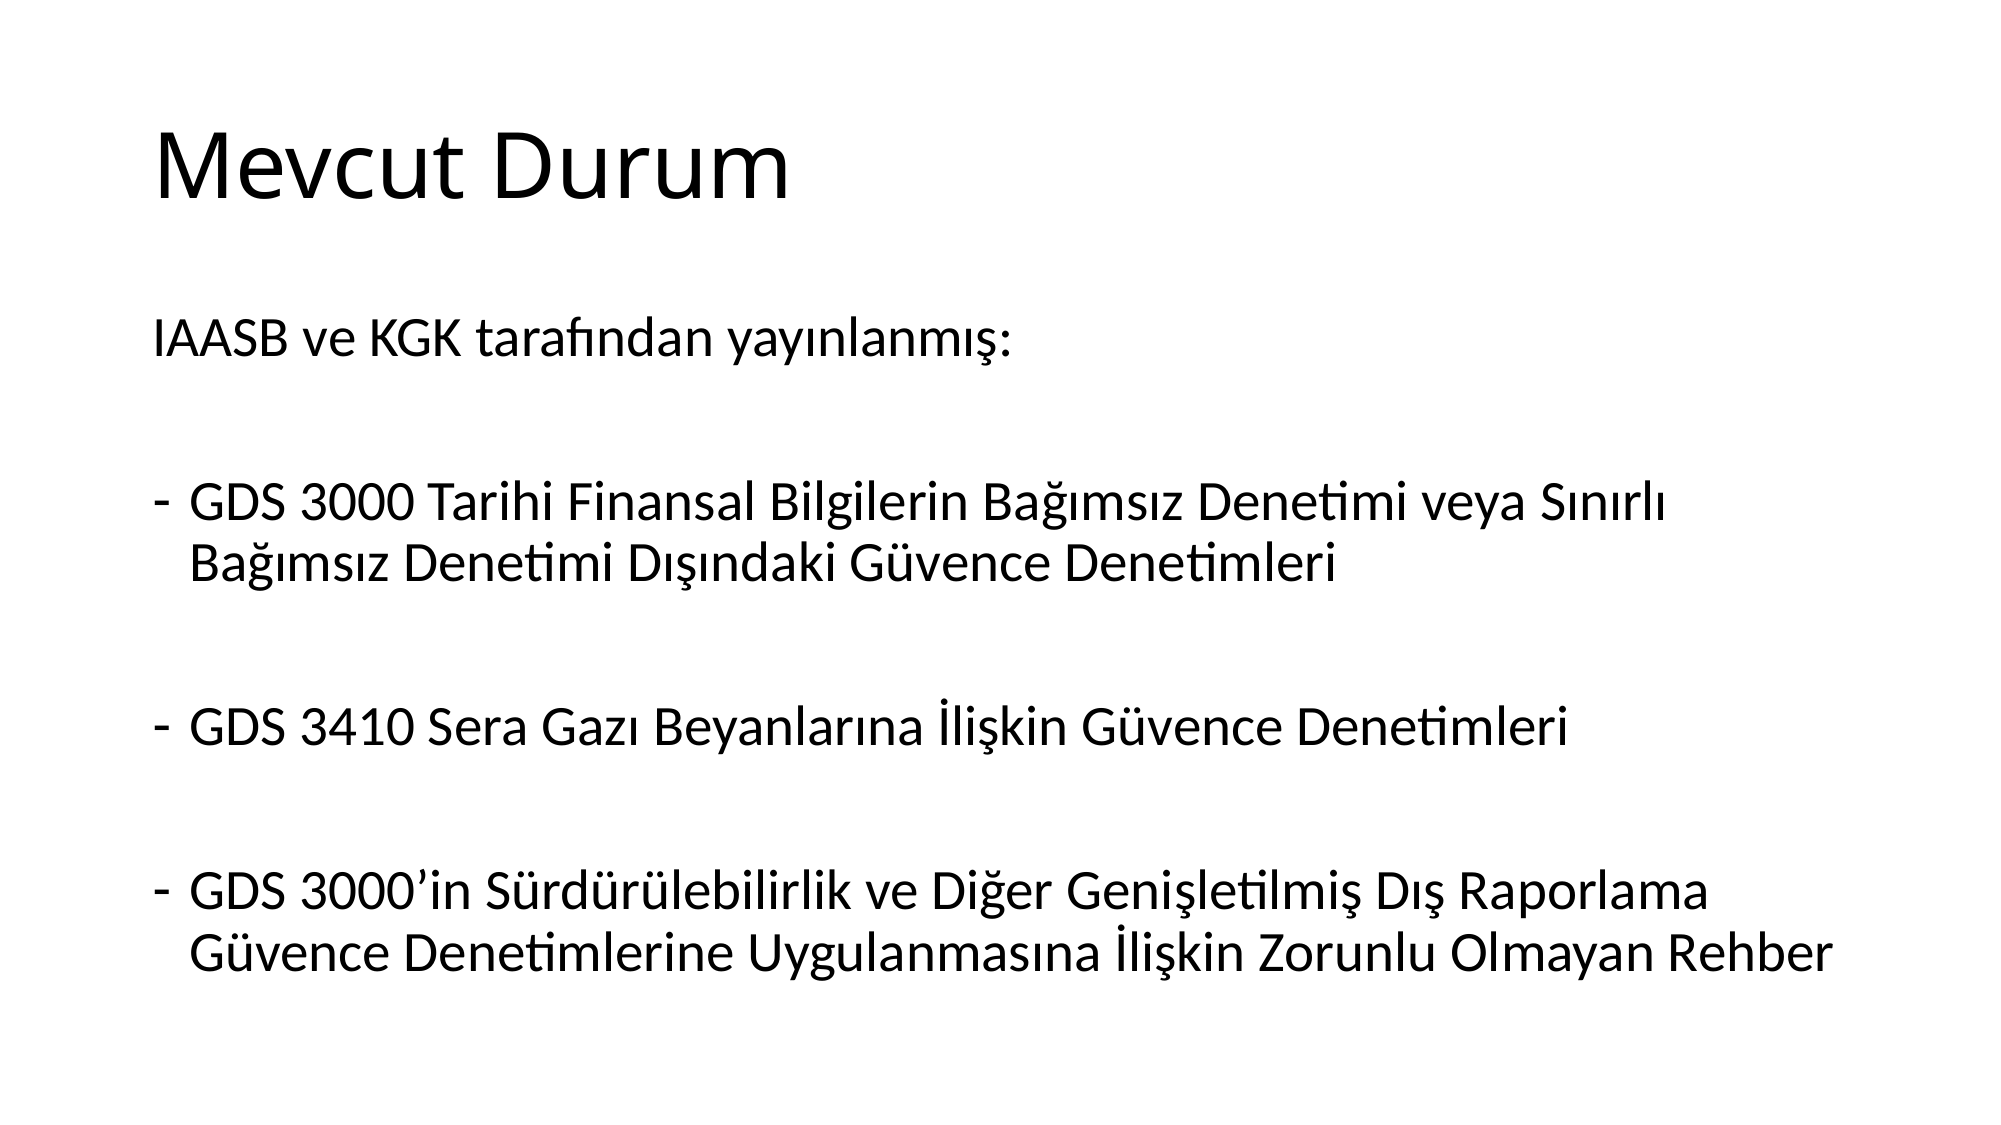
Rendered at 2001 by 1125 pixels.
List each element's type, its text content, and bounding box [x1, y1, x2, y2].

list IAASB ve KGK tarafından yayınlanmış: GDS 3000 Tarihi Finansal Bilgilerin Bağımsız Denetimi veya Sınırlı Bağımsız Denetimi Dışındaki Güvence Denetimleri GDS 3410 Sera Gazı Beyanlarına İlişkin Güvence Denetimleri GDS 3000’in Sürdürülebilirlik ve Diğer Genişletilmiş Dış Raporlama Güvence Denetimlerine Uygulanmasına İlişkin Zorunlu Olmayan Rehber [137, 299, 1863, 1014]
title Mevcut Durum [137, 59, 1863, 278]
